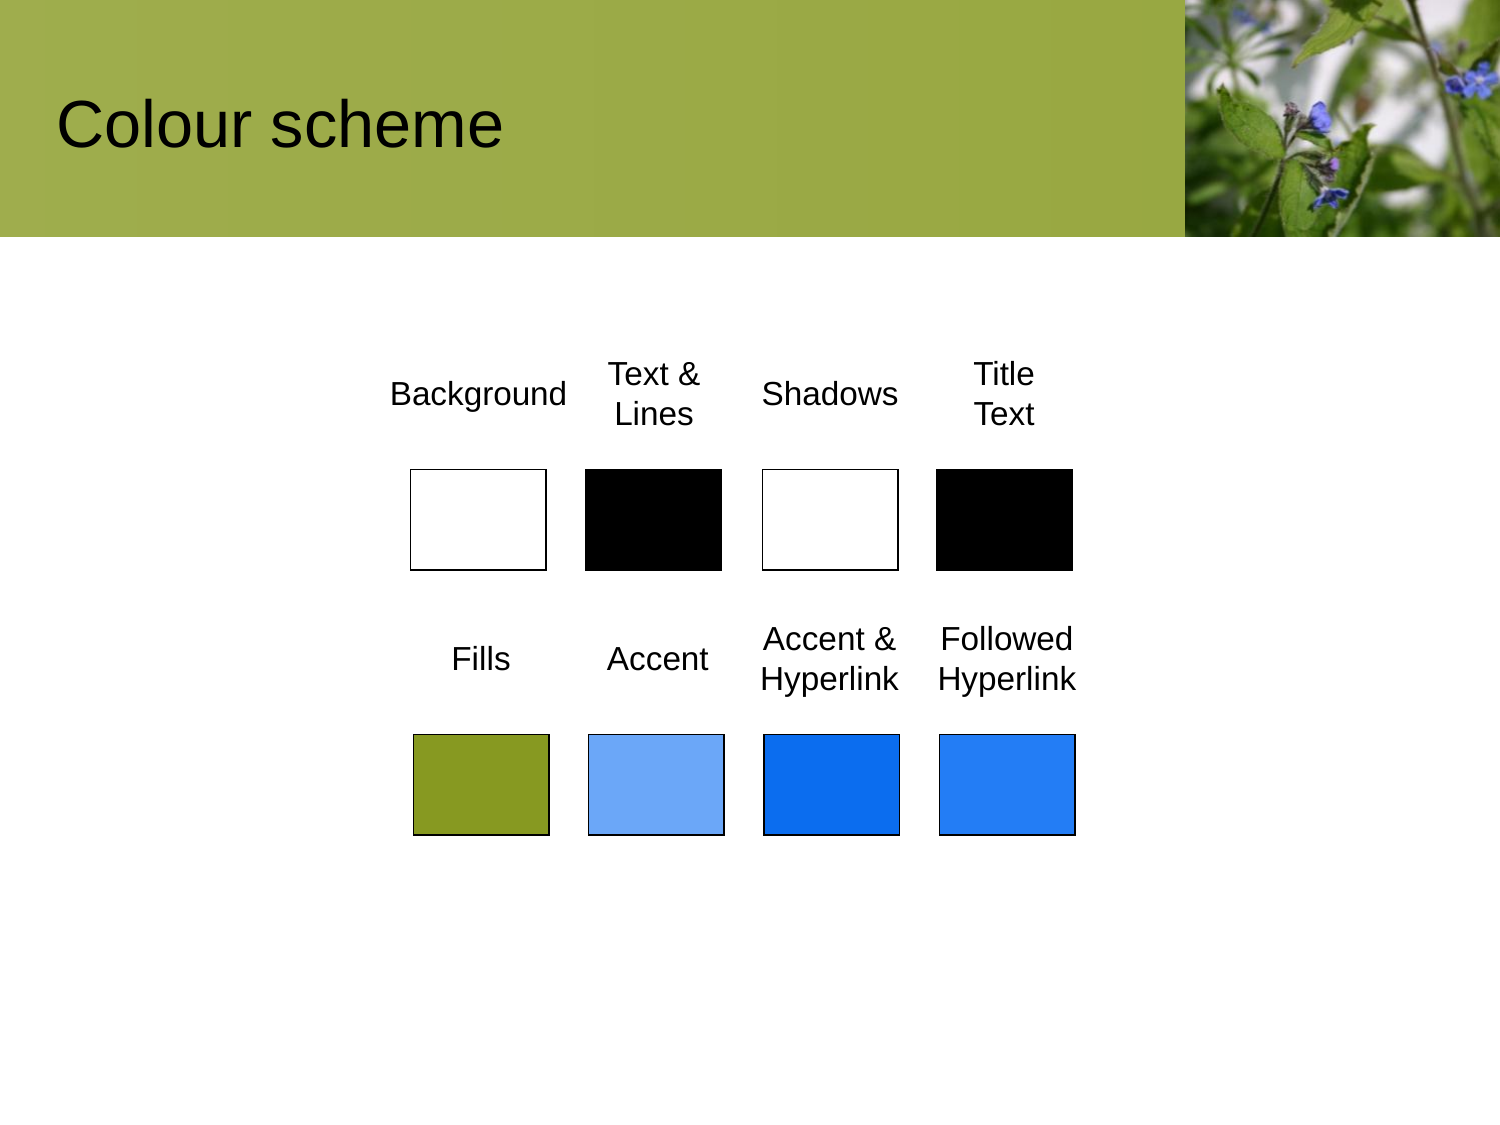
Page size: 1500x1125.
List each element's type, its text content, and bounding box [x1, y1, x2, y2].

title Colour scheme [41, 45, 1164, 197]
picture [1185, 0, 1500, 237]
text_box Followed Hyperlink [922, 609, 1092, 704]
text_box [763, 734, 900, 835]
text_box Fills [436, 629, 526, 685]
text_box [413, 734, 549, 835]
text_box [939, 734, 1075, 835]
text_box Text & Lines [592, 344, 716, 440]
text_box [585, 469, 722, 570]
text_box Accent [592, 629, 724, 685]
text_box [762, 469, 899, 570]
text_box [588, 734, 725, 835]
text_box Accent & Hyperlink [745, 609, 914, 705]
text_box Background [374, 364, 583, 420]
text_box [936, 469, 1073, 570]
text_box Title Text [958, 344, 1050, 440]
text_box Shadows [746, 364, 914, 420]
text_box [410, 469, 547, 570]
